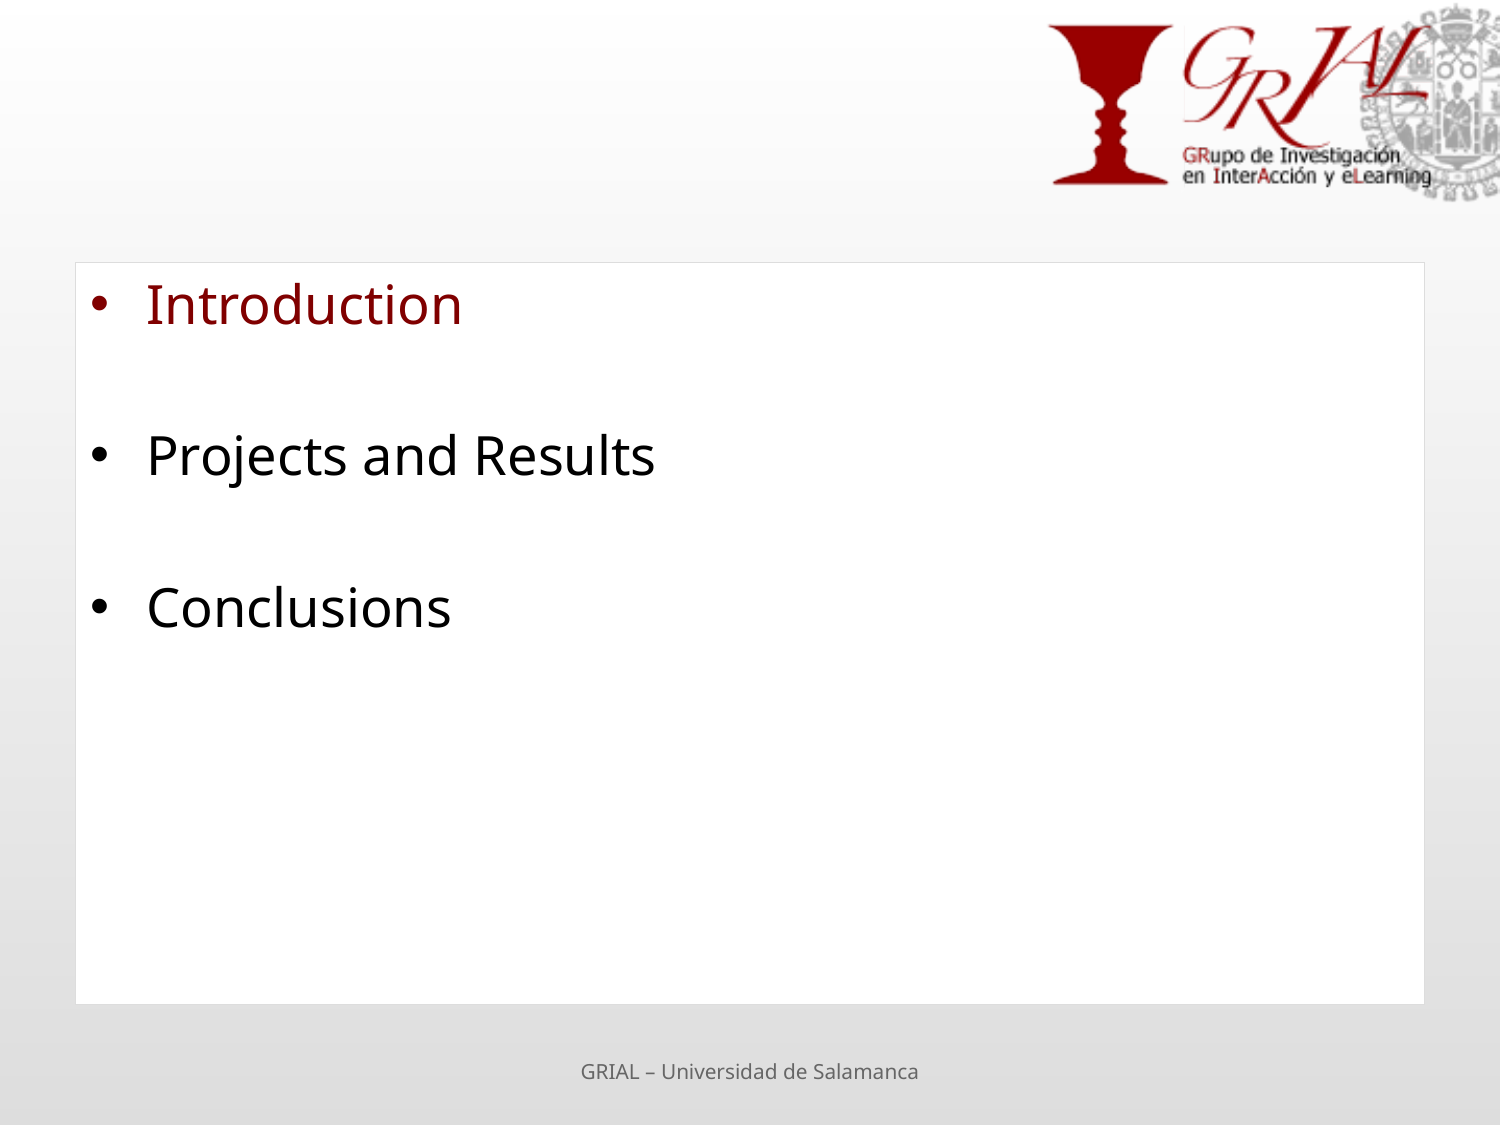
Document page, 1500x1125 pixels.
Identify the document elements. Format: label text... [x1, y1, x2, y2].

list Introduction Projects and Results Conclusions [75, 262, 1425, 1005]
picture [1039, 0, 1500, 209]
footer GRIAL – Universidad de Salamanca [512, 1042, 988, 1103]
